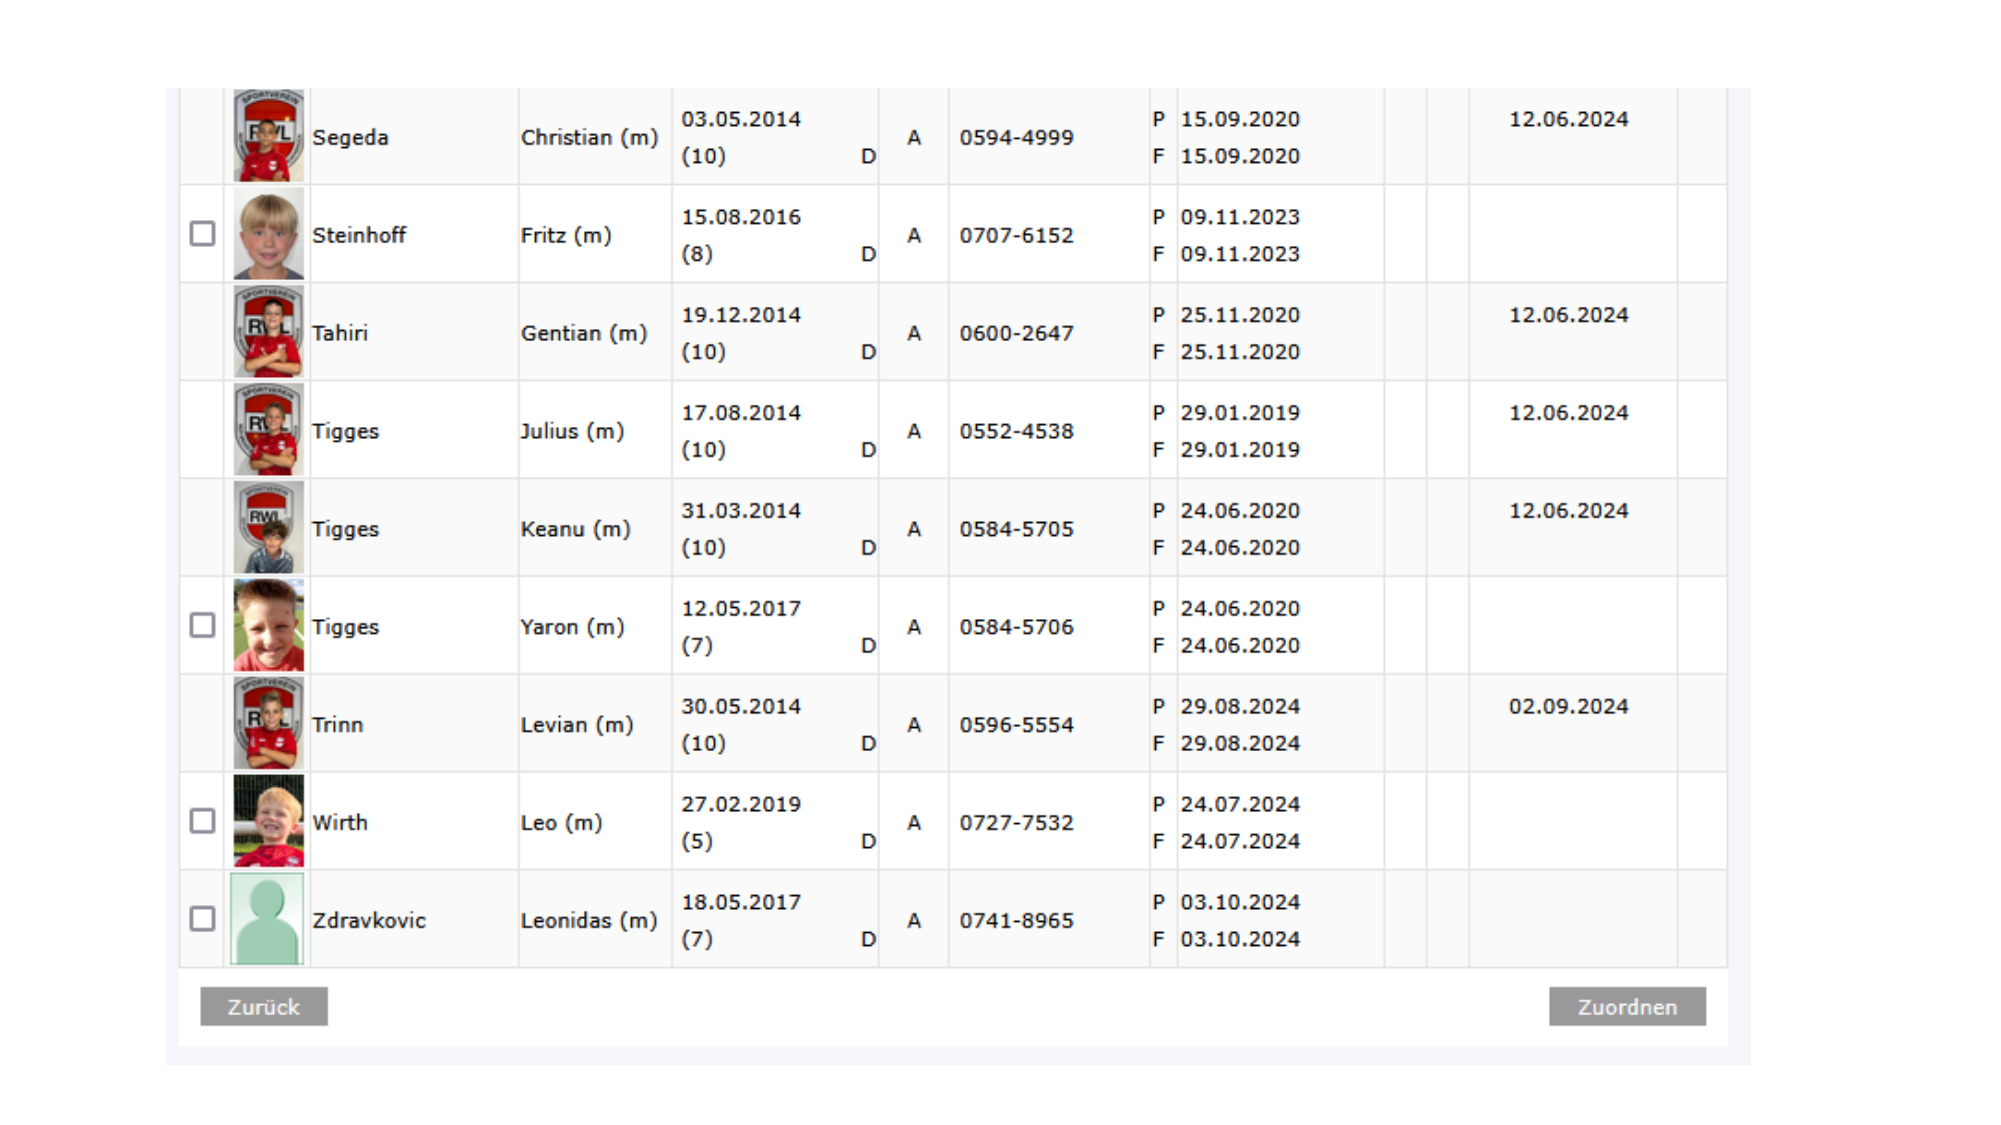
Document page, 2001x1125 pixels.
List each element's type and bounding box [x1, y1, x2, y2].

picture [165, 88, 1751, 1065]
